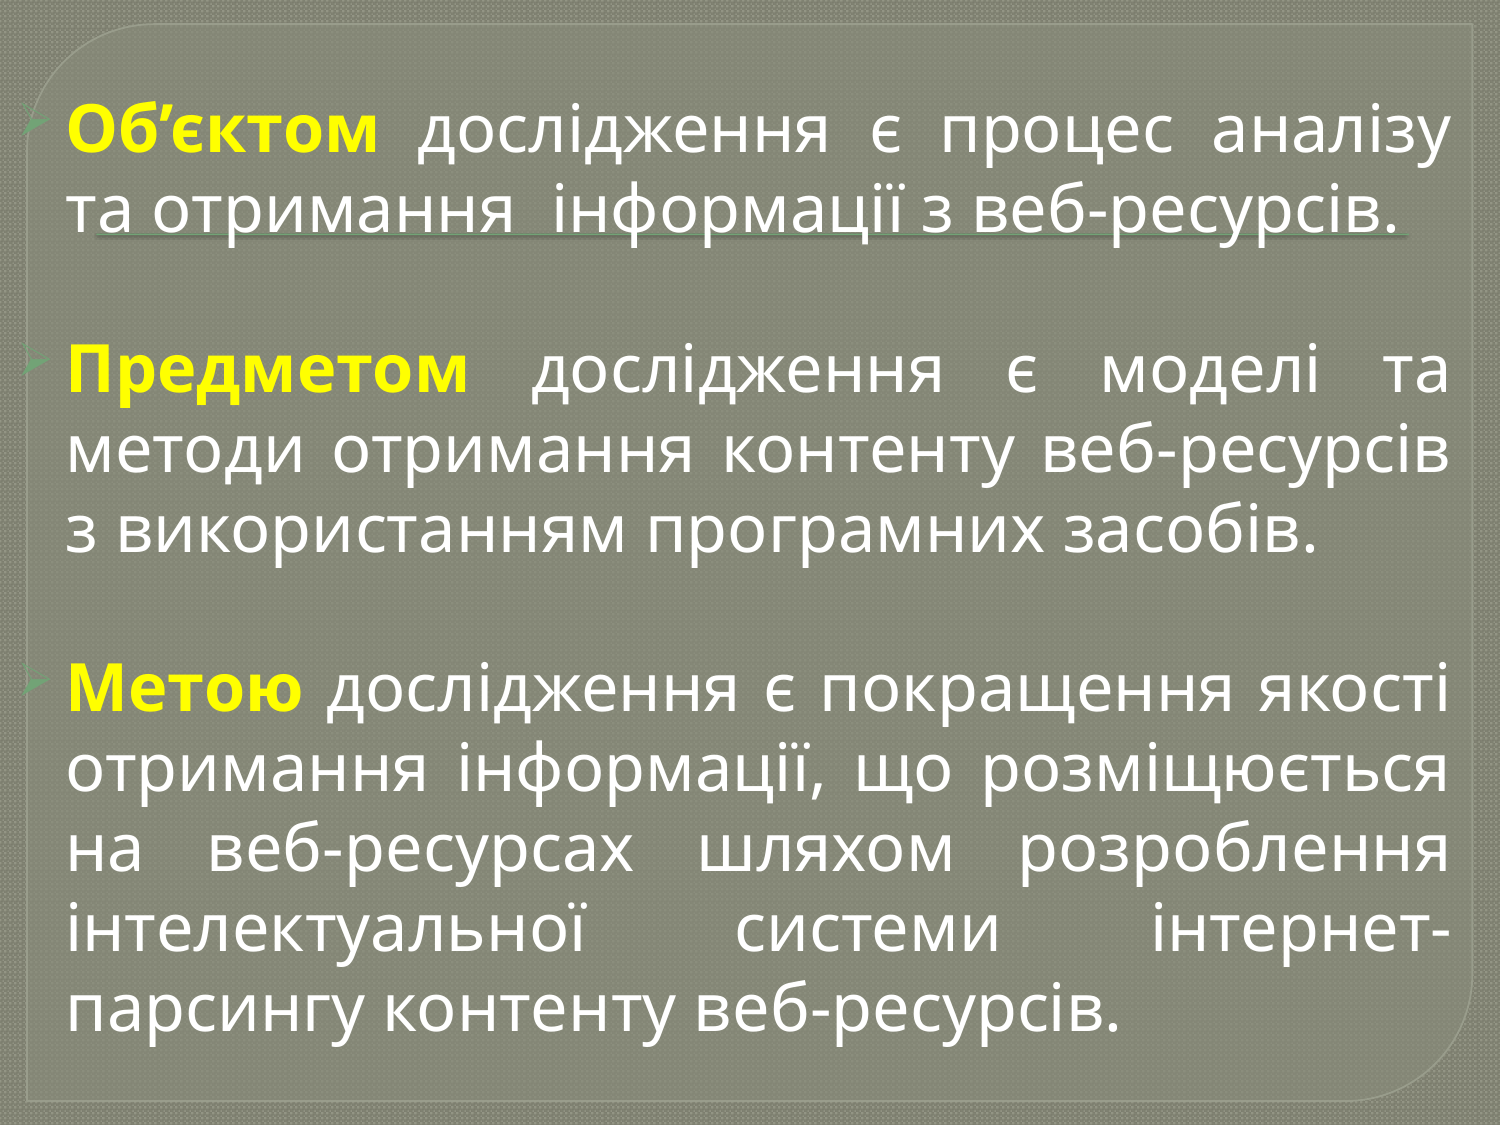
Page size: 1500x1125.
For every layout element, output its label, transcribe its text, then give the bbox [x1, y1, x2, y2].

list Об’єктом дослідження є процес аналізу та отримання інформації з веб-ресурсів. Предметом дослідження є моделі та методи отримання контенту веб-ресурсів з використанням програмних засобів. Метою дослідження є покращення якості отримання інформації, що розміщюється на веб-ресурсах шляхом розроблення інтелектуальної системи інтернет-парсингу контенту веб-ресурсів. [2, 78, 1468, 1106]
